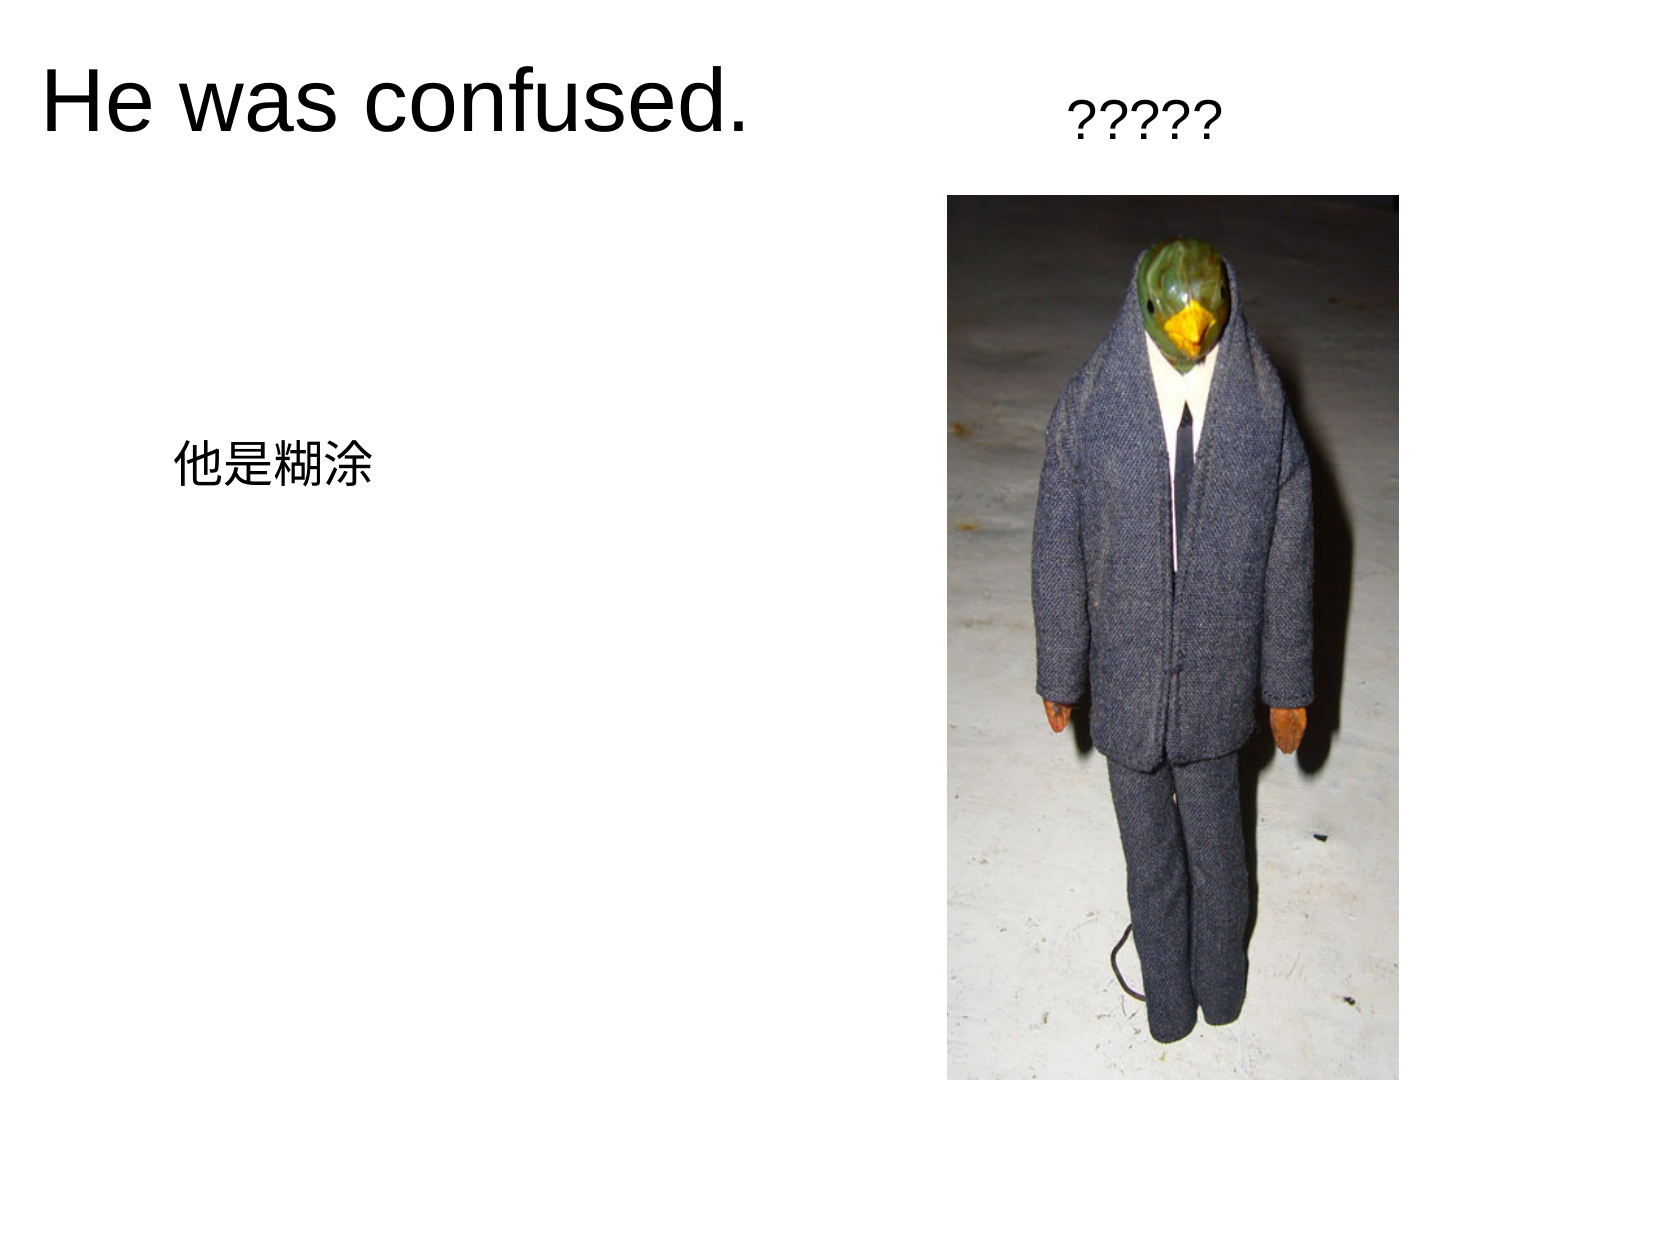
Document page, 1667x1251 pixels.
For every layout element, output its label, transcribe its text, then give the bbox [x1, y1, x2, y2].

text_box ????? [1066, 88, 1276, 153]
picture [947, 195, 1399, 1080]
title He was confused. [40, 49, 1627, 201]
text_box 他是糊涂 [158, 424, 696, 500]
